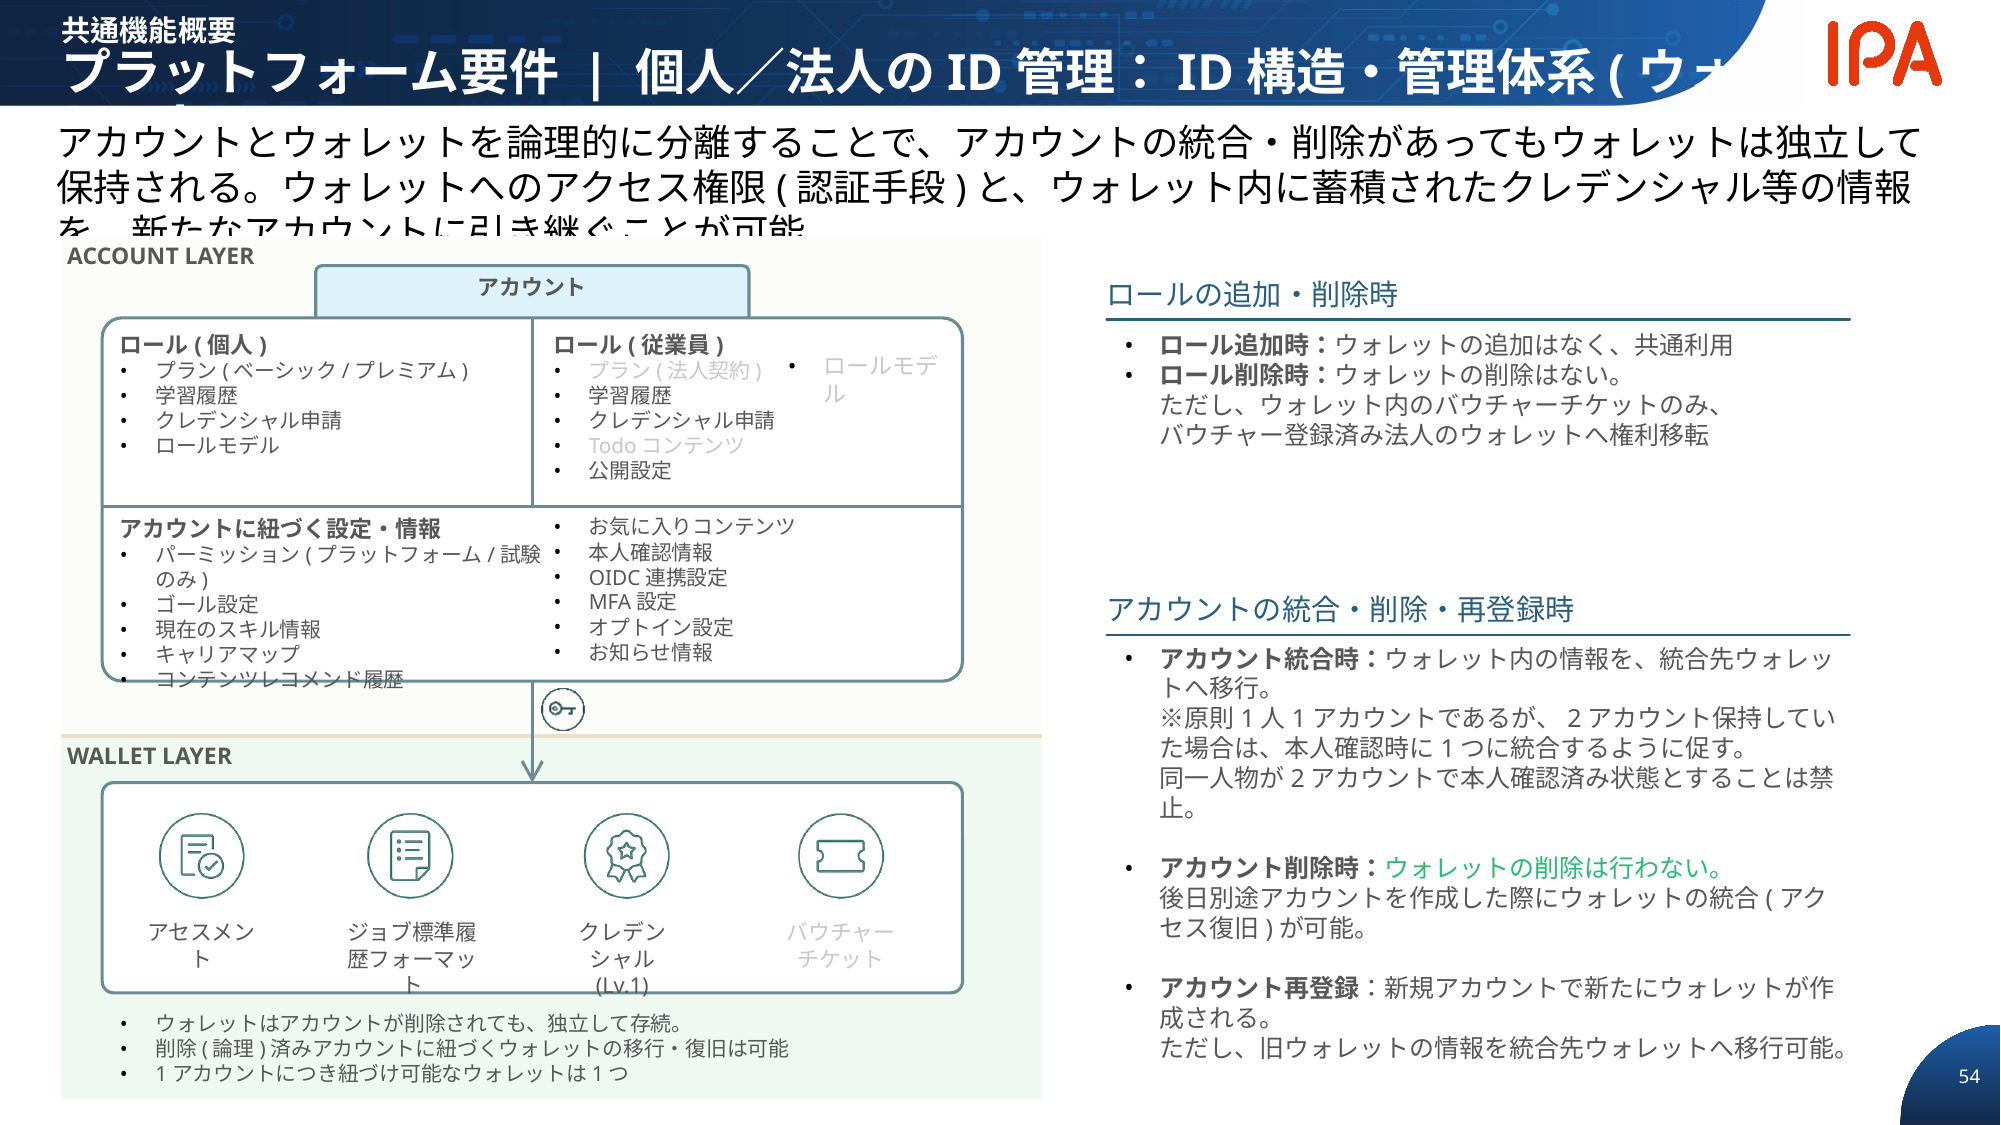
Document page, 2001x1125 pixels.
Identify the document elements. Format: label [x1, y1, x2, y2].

text_box [61, 16, 1794, 92]
text_box [1106, 590, 1851, 636]
text_box [1106, 329, 1851, 434]
text_box [1106, 642, 1851, 748]
text_box [60, 235, 1042, 1099]
text_box [1106, 276, 1851, 320]
picture [1828, 21, 1942, 86]
text_box [56, 118, 1940, 216]
picture [535, 682, 591, 738]
picture [0, 0, 1805, 108]
